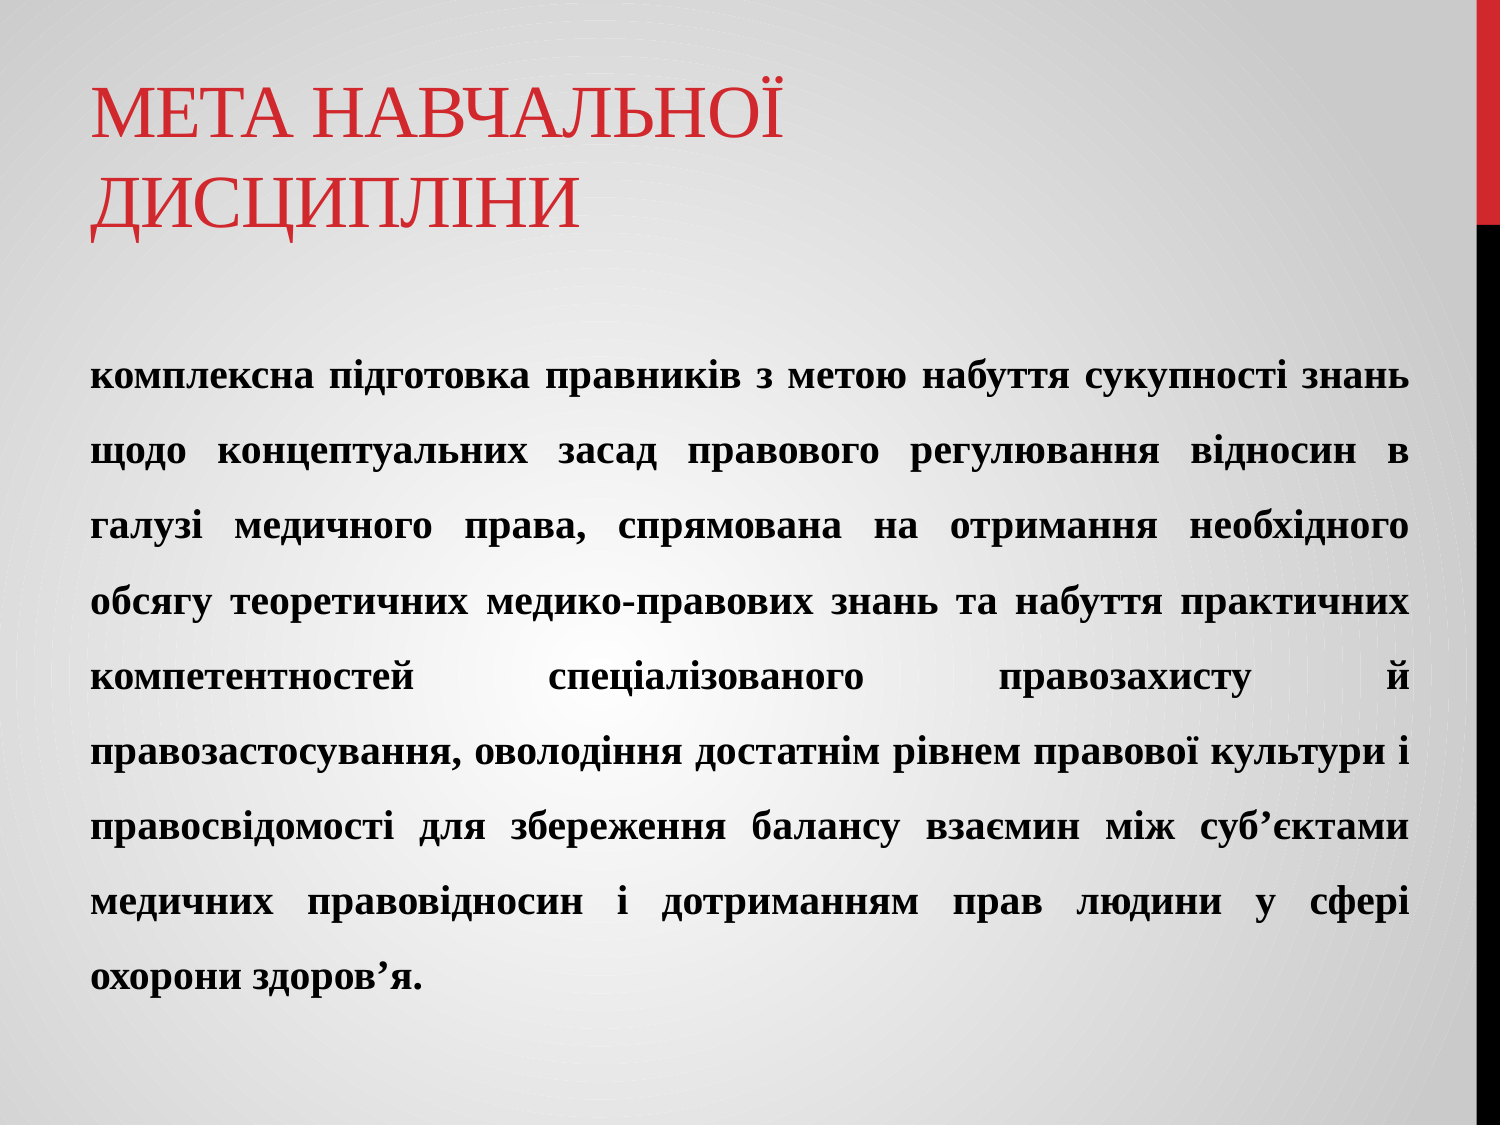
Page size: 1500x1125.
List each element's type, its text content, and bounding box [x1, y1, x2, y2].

list комплексна підготовка правників з метою набуття сукупності знань щодо концептуальних засад правового регулювання відносин в галузі медичного права, спрямована на отримання необхідного обсягу теоретичних медико-правових знань та набуття практичних компетентностей спеціалізованого правозахисту й правозастосування, оволодіння достатнім рівнем правової культури і правосвідомості для збереження балансу взаємин між суб’єктами медичних правовідносин і дотриманням прав людини у сфері охорони здоров’я. [75, 314, 1425, 1059]
title Мета навчальної дисципліни [75, 25, 1025, 250]
